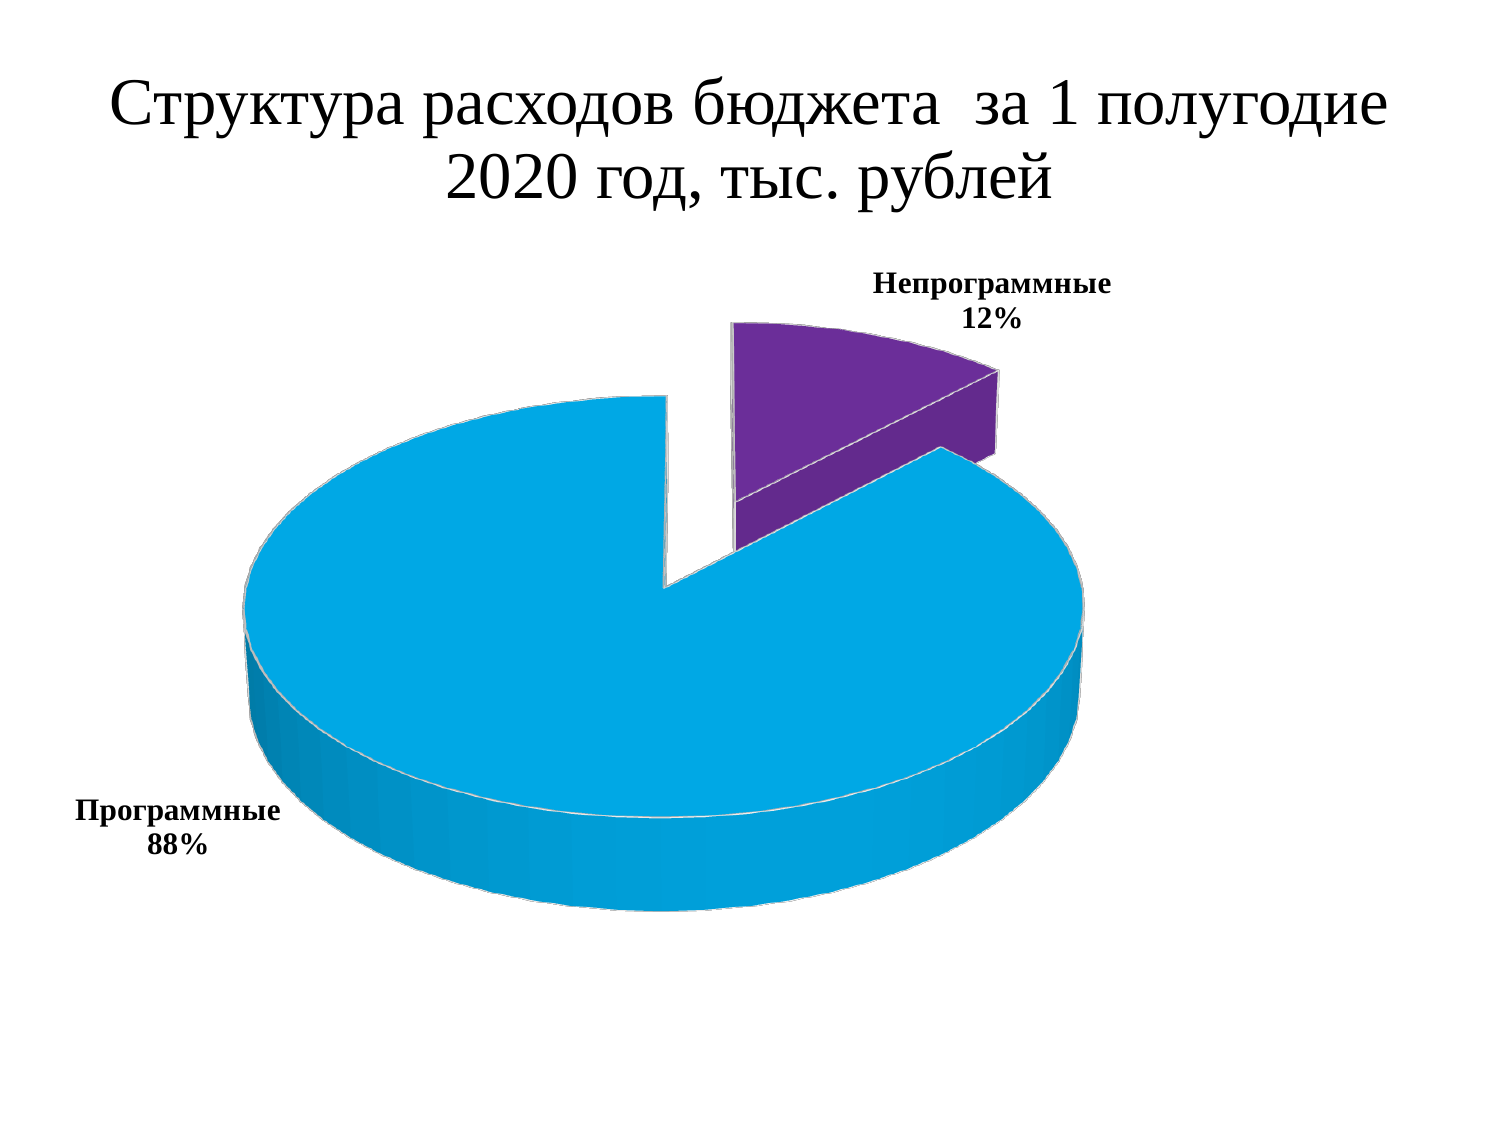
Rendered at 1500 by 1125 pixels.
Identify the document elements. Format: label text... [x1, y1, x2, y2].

title Структура расходов бюджета за 1 полугодие 2020 год, тыс. рублей [75, 45, 1425, 233]
chart [74, 242, 1341, 988]
